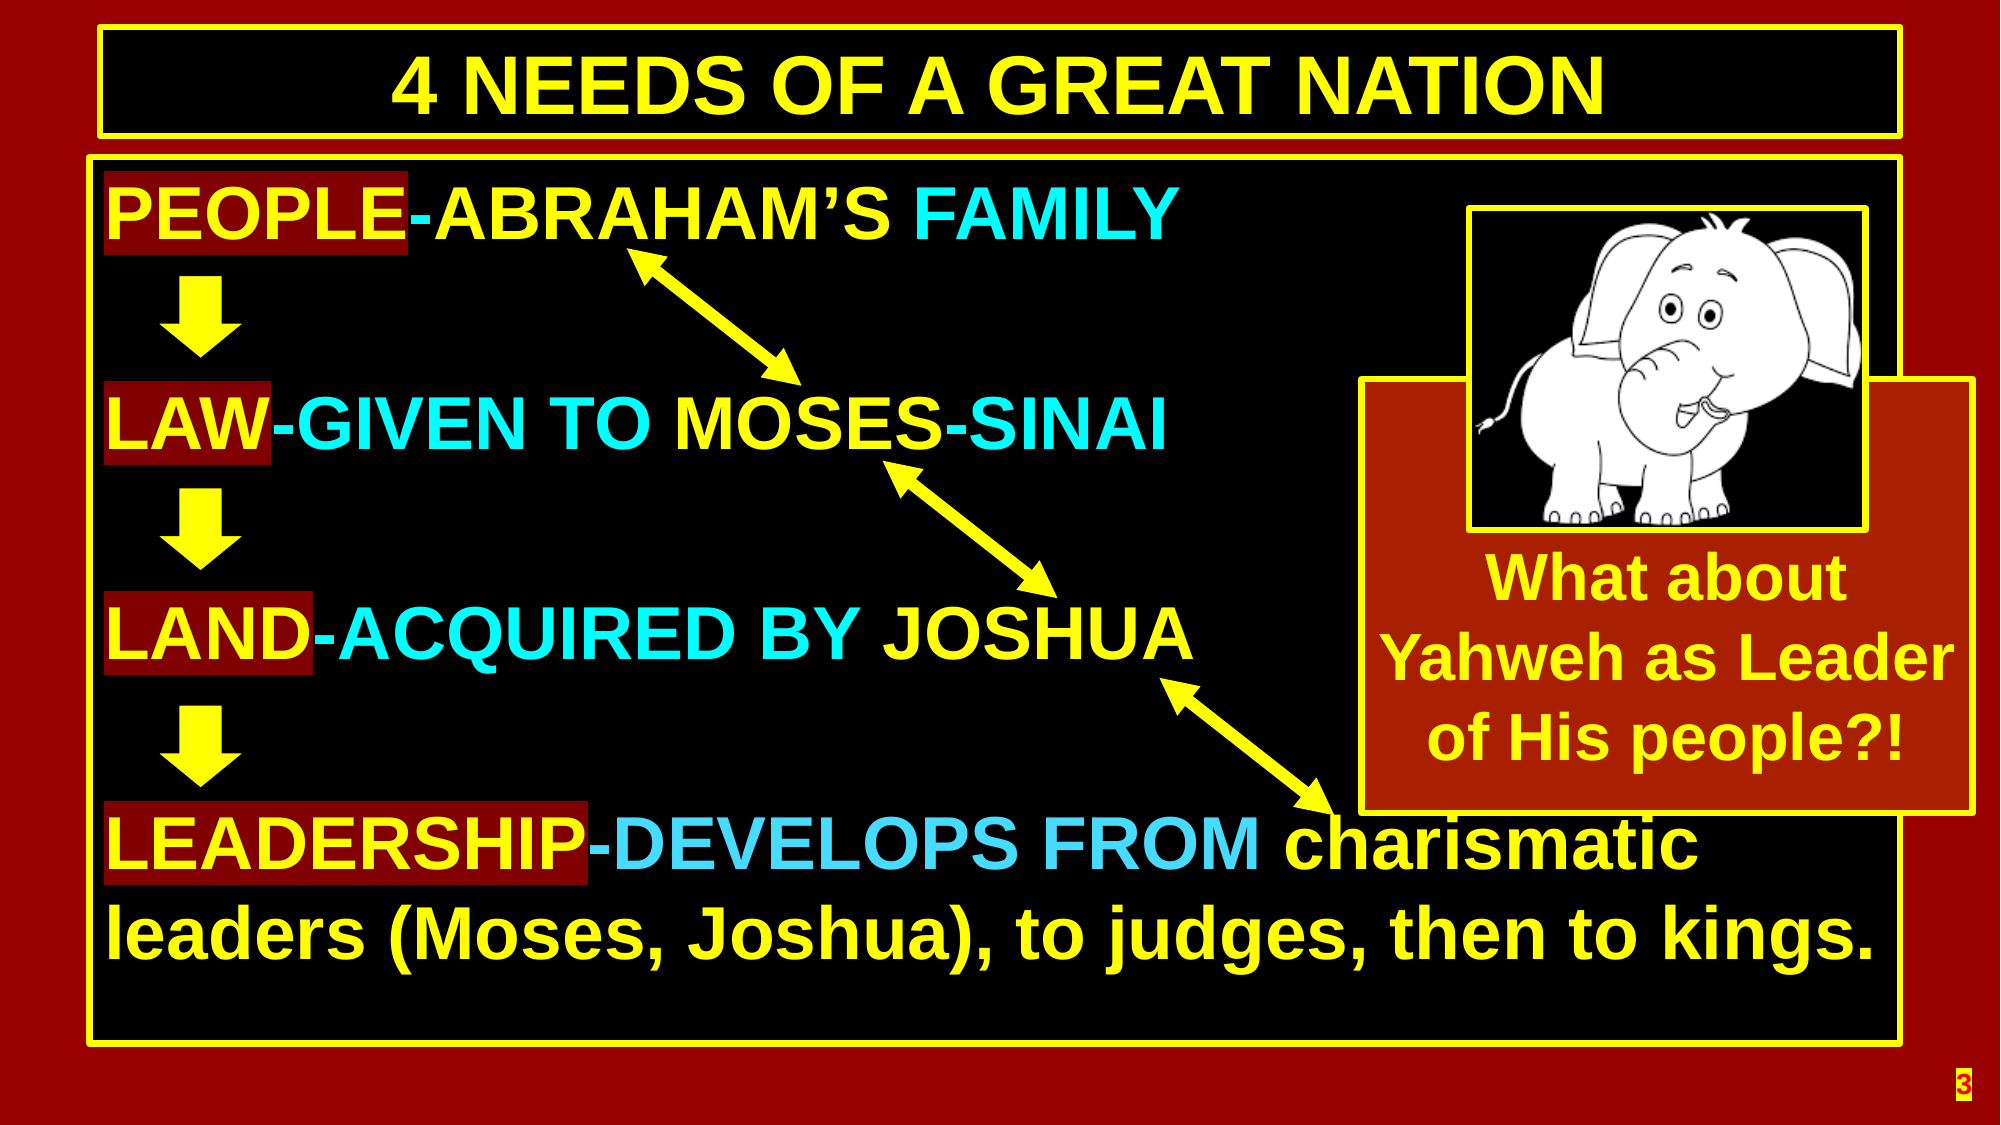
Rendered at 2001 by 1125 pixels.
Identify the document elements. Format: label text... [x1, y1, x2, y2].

title 4 NEEDS OF A GREAT NATION [99, 26, 1900, 136]
list PEOPLE-ABRAHAM’S FAMILY LAW-GIVEN TO MOSES-SINAI LAND-ACQUIRED BY JOSHUA LEADERSHIP-DEVELOPS FROM charismatic leaders (Moses, Joshua), to judges, then to kings. [89, 156, 1900, 1044]
slide_number 3 [1636, 1057, 1988, 1125]
text_box What about Yahweh as Leader of His people?! [1359, 377, 1975, 815]
text_box [626, 248, 802, 386]
picture [1471, 211, 1863, 528]
text_box [1159, 677, 1335, 816]
text_box [156, 275, 245, 359]
text_box [882, 460, 1058, 599]
text_box [156, 487, 245, 572]
text_box [156, 704, 245, 789]
